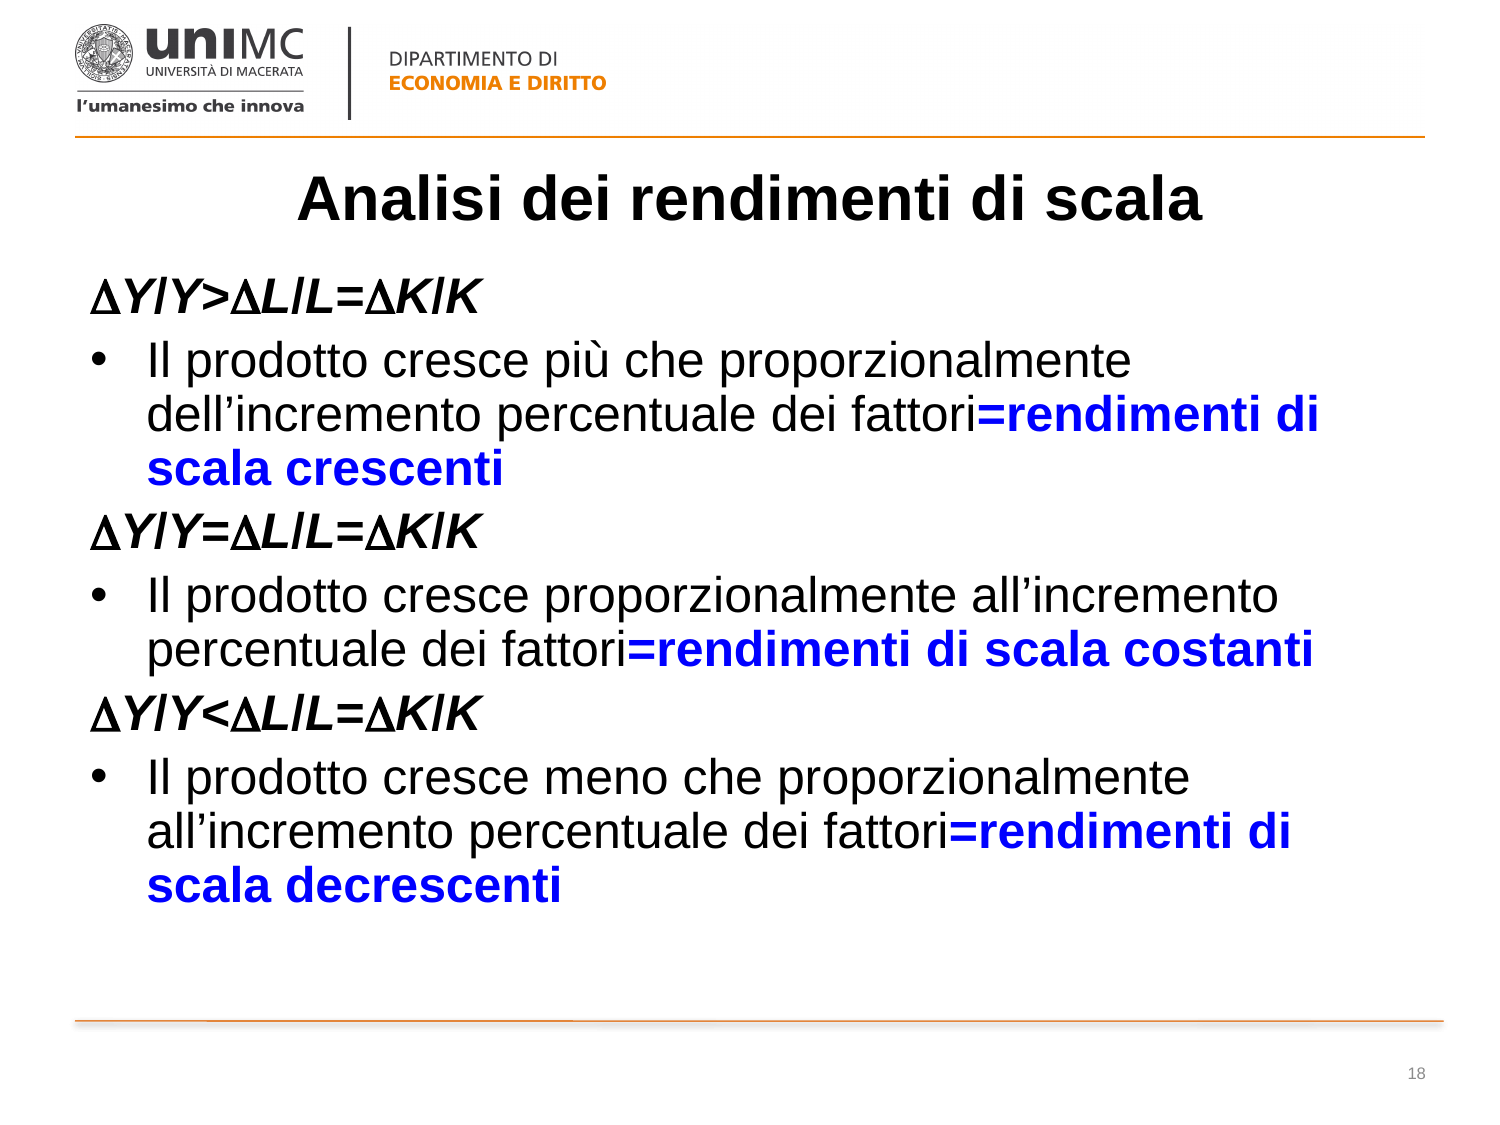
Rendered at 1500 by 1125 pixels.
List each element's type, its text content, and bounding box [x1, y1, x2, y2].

slide_number 18 [1091, 1042, 1442, 1103]
picture [75, 24, 1425, 138]
title Analisi dei rendimenti di scala [75, 149, 1425, 241]
list DY/Y>DL/L=DK/K Il prodotto cresce più che proporzionalmente dell’incremento percentuale dei fattori=rendimenti di scala crescenti DY/Y=DL/L=DK/K Il prodotto cresce proporzionalmente all’incremento percentuale dei fattori=rendimenti di scala costanti DY/Y<DL/L=DK/K Il prodotto cresce meno che proporzionalmente all’incremento percentuale dei fattori=rendimenti di scala decrescenti [75, 262, 1425, 1005]
